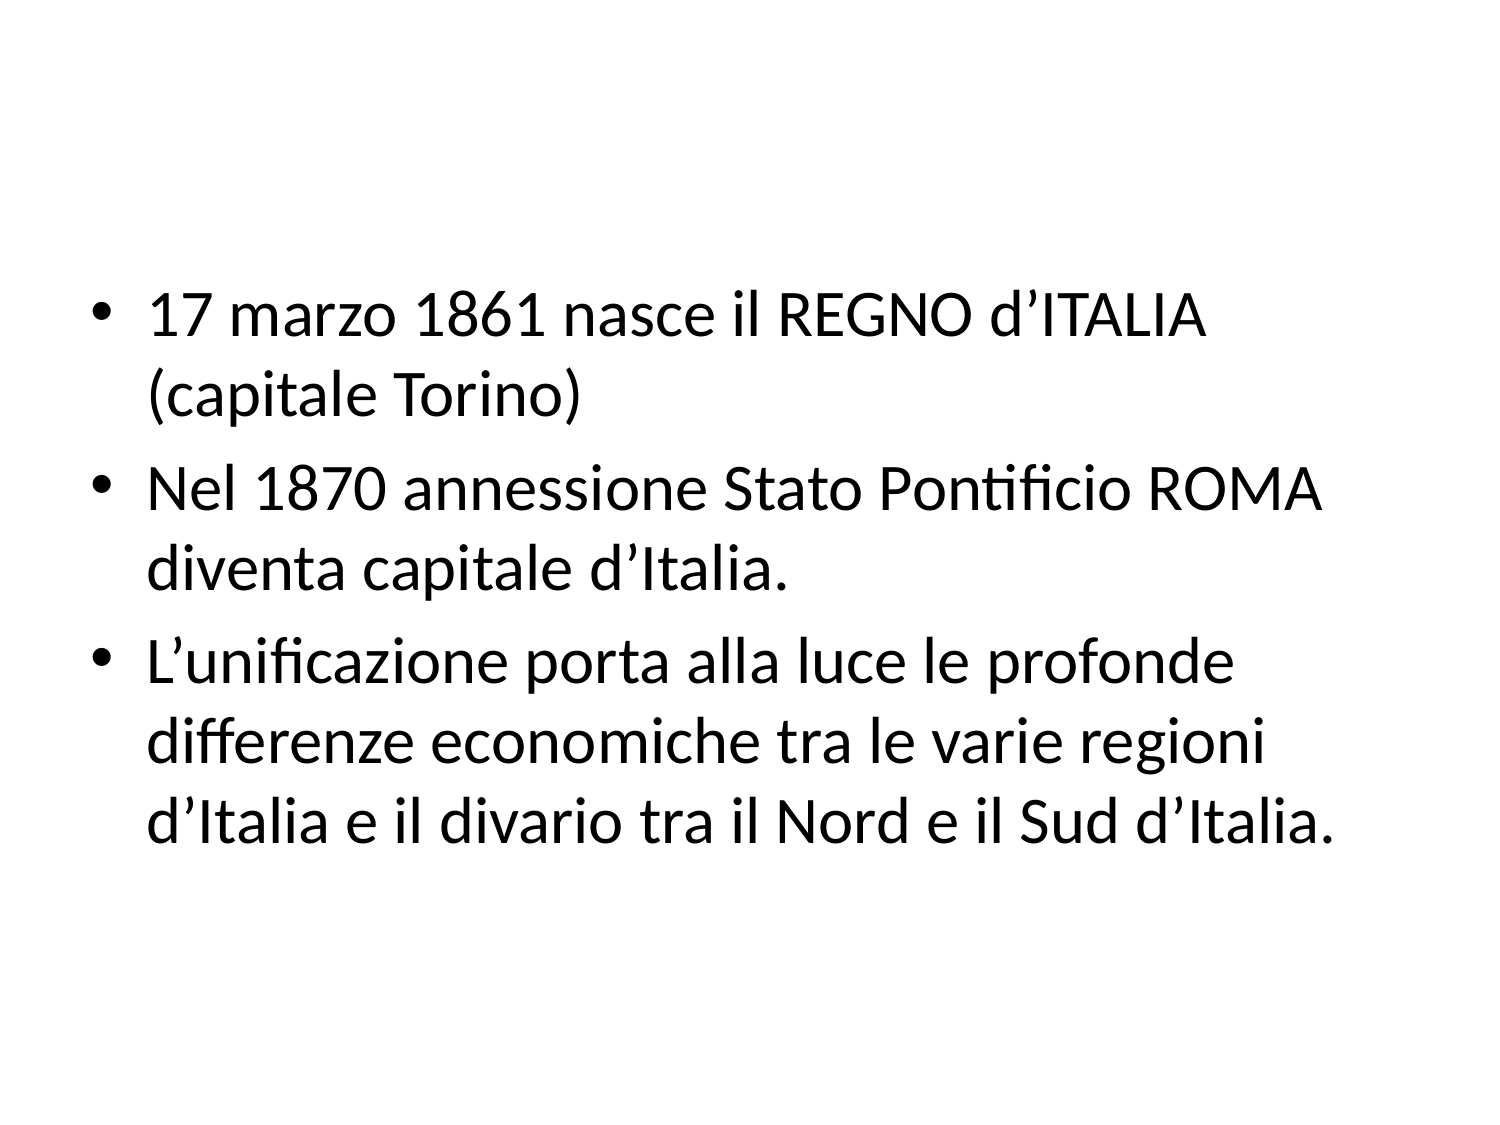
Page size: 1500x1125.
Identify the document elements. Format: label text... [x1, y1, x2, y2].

list 17 marzo 1861 nasce il REGNO d’ITALIA (capitale Torino) Nel 1870 annessione Stato Pontificio ROMA diventa capitale d’Italia. L’unificazione porta alla luce le profonde differenze economiche tra le varie regioni d’Italia e il divario tra il Nord e il Sud d’Italia. [75, 262, 1425, 1005]
